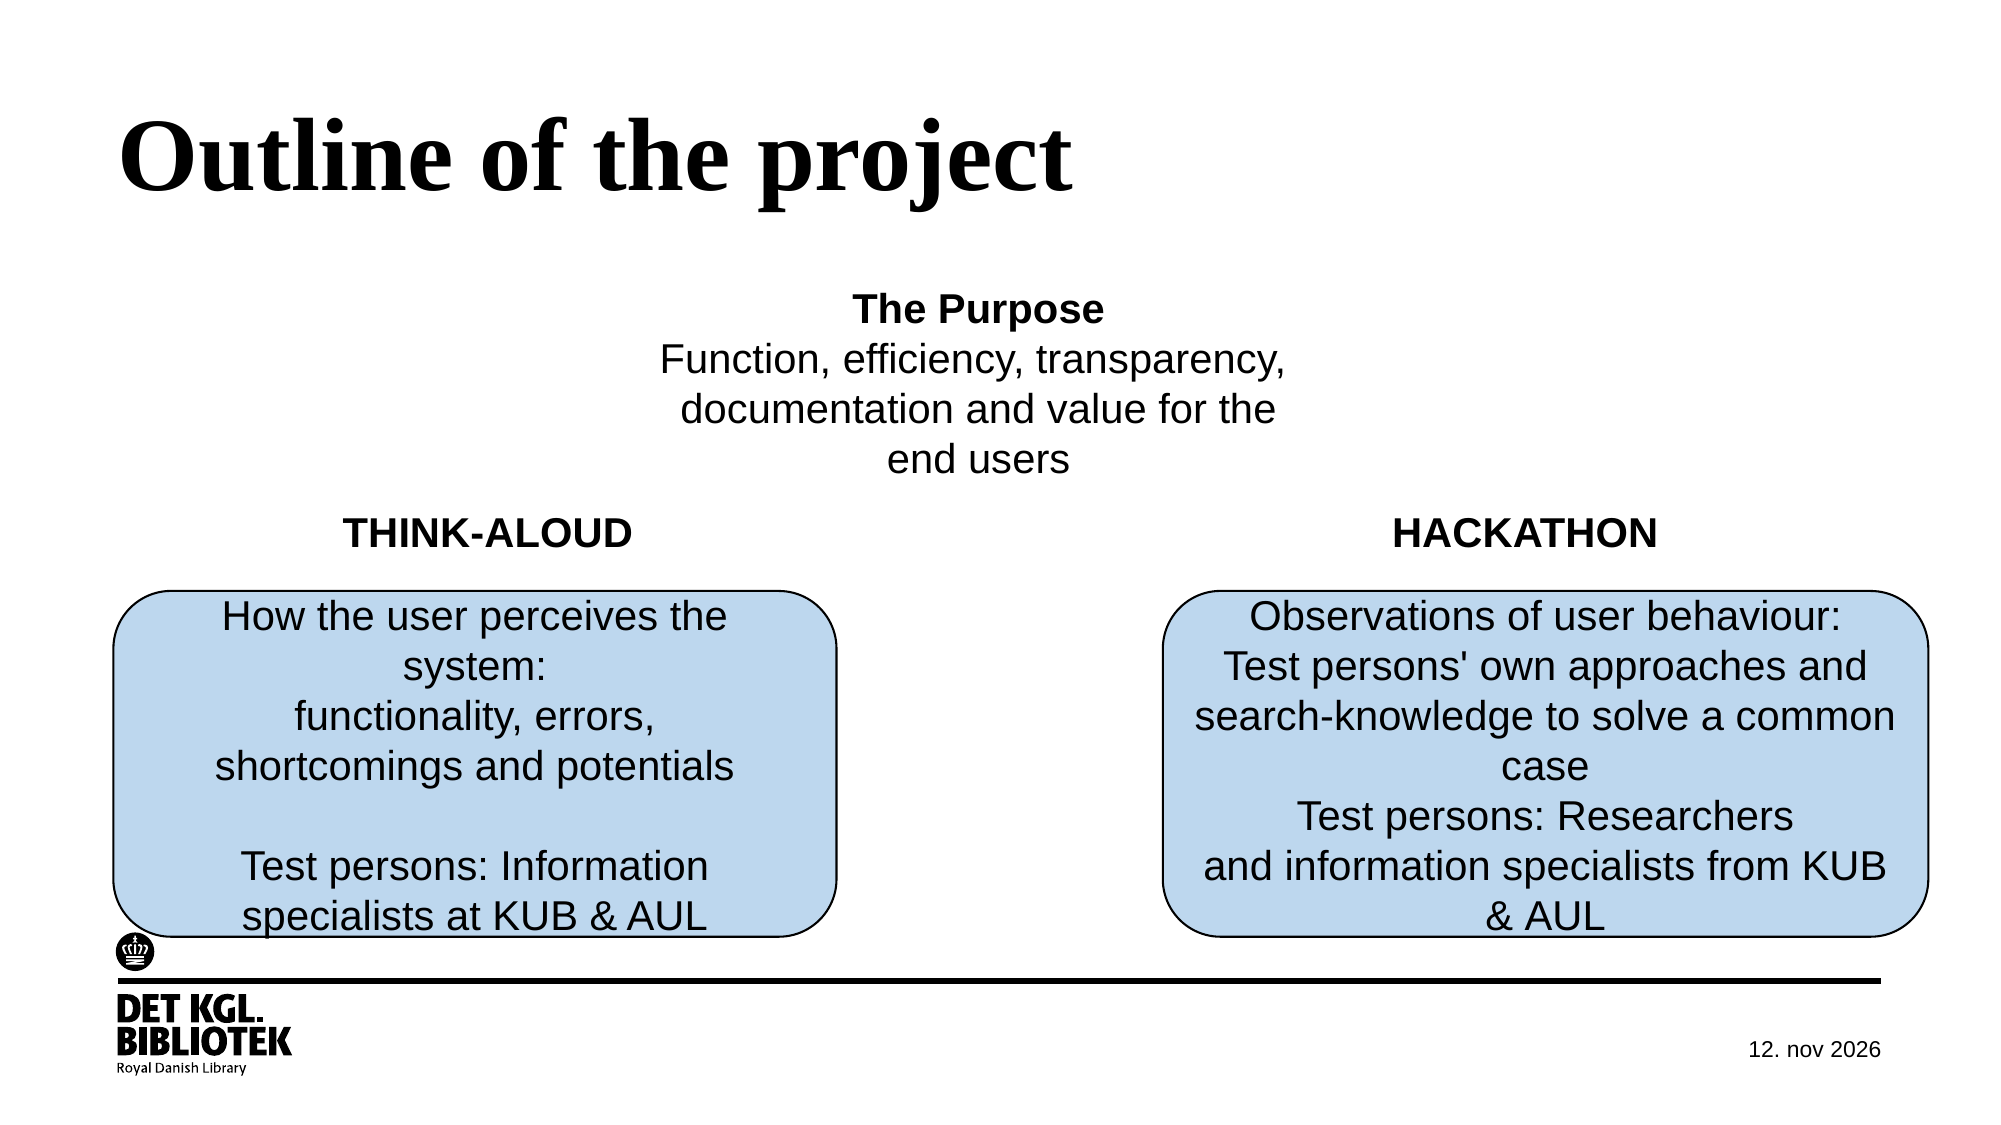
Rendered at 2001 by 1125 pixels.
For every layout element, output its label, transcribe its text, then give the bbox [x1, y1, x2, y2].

text_box How the user perceives the system: functionality, errors, shortcomings and potentials Test persons: Information specialists at KUB & AUL [112, 589, 838, 938]
text_box Observations of user behaviour: Test persons' own approaches and search-knowledge to solve a common case Test persons: Researchers and information specialists from KUB & AUL [1161, 589, 1930, 938]
text_box THINK-ALOUD HACKATHON [0, 505, 2000, 556]
text_box The Purpose Function, efficiency, transparency, documentation and value for the end users [652, 281, 1306, 483]
slide_number maj 2022 [1487, 1032, 1882, 1062]
title Outline of the project [117, 107, 1241, 355]
